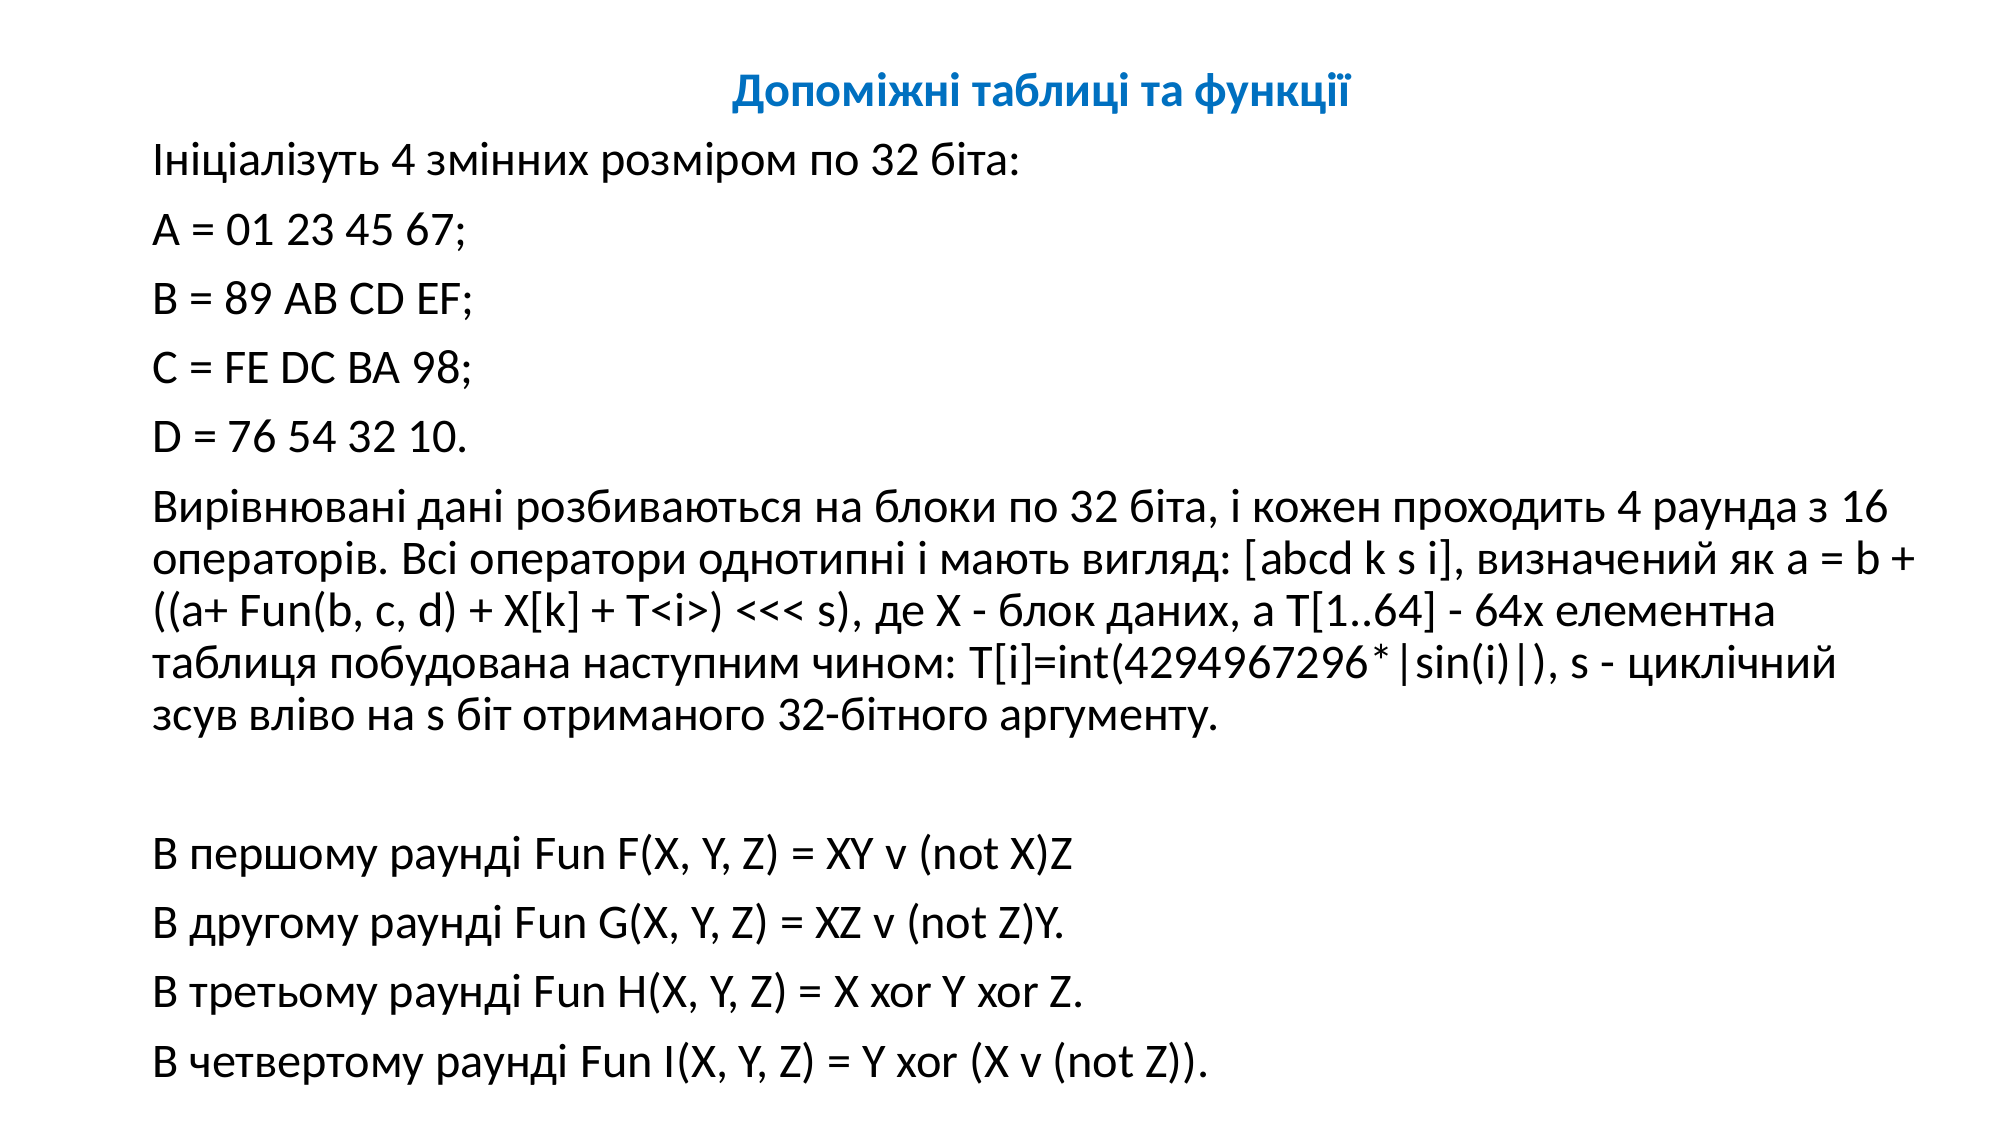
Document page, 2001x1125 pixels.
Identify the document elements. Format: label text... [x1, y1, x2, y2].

list Допоміжні таблиці та функції Ініціалізуть 4 змінних розміром по 32 біта: А = 01 23 45 67; В = 89 AB CD EF; С = FE DC BA 98; D = 76 54 32 10. Вирівнювані дані розбиваються на блоки по 32 біта, і кожен проходить 4 раунда з 16 операторів. Всі оператори однотипні і мають вигляд: [abcd k s i], визначений як a = b + ((a+ Fun(b, c, d) + X[k] + T<i>) <<< s), де X - блок даних, а T[1..64] - 64х елементна таблиця побудована наступним чином: T[i]=int(4294967296*|sin(i)|), s - циклічний зсув вліво на s біт отриманого 32-бітного аргументу. В першому раунді Fun F(X, Y, Z) = XY v (not X)Z В другому раунді Fun G(X, Y, Z) = XZ v (not Z)Y. В третьому раунді Fun Н(Х, Y, Z) = Х xor Y xor Z. В четвертому раунді Fun I(Х, Y, Z) = Y xor (X v (not Z)). [137, 57, 1946, 1098]
